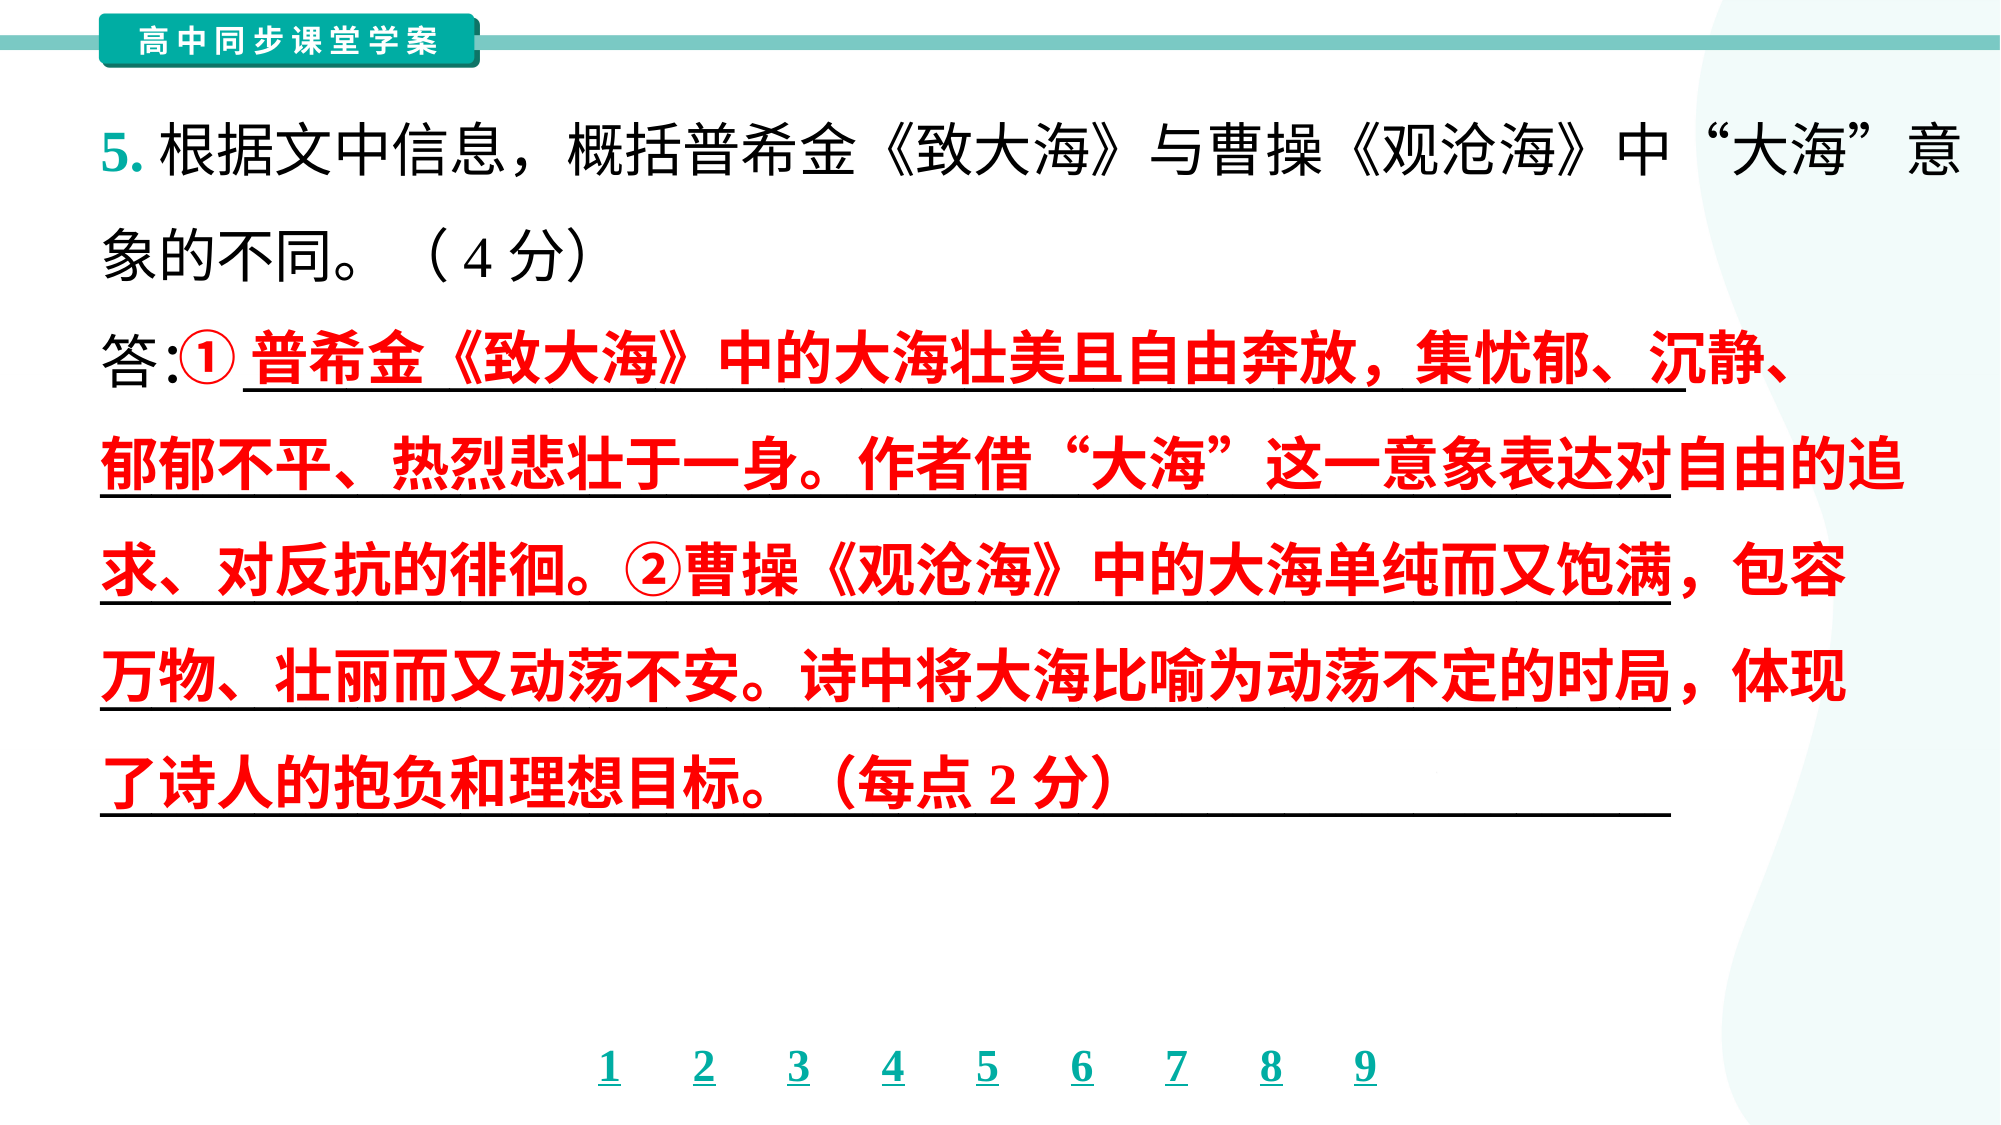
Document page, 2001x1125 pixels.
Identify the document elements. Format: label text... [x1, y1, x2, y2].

text_box 5.根据文中信息，概括普希金《致大海》与曹操《观沧海》中“大海”意 象的不同。（4分） 答： ________________________________________________________ _____________________________________________________________ _____________________________________________________________ _____________________________________________________________ _____________________________________________________________ [100, 816, 1899, 821]
text_box 5.根据文中信息，概括普希金《致大海》与曹操《观沧海》中“大海”意 象的不同。（4分） 答： ________________________________________________________ _____________________________________________________________ _____________________________________________________________ _____________________________________________________________ _____________________________________________________________ [100, 76, 1899, 284]
text_box ①普希金《致大海》中的大海壮美且自由奔放，集忧郁、沉静、 郁郁不平、热烈悲壮于一身。作者借“大海”这一意象表达对自由的追 求、对反抗的徘徊。②曹操《观沧海》中的大海单纯而又饱满，包容 万物、壮丽而又动荡不安。诗中将大海比喻为动荡不定的时局，体现 了诗人的抱负和理想目标。（每点2分） [100, 284, 1899, 816]
picture [0, 0, 2000, 1125]
